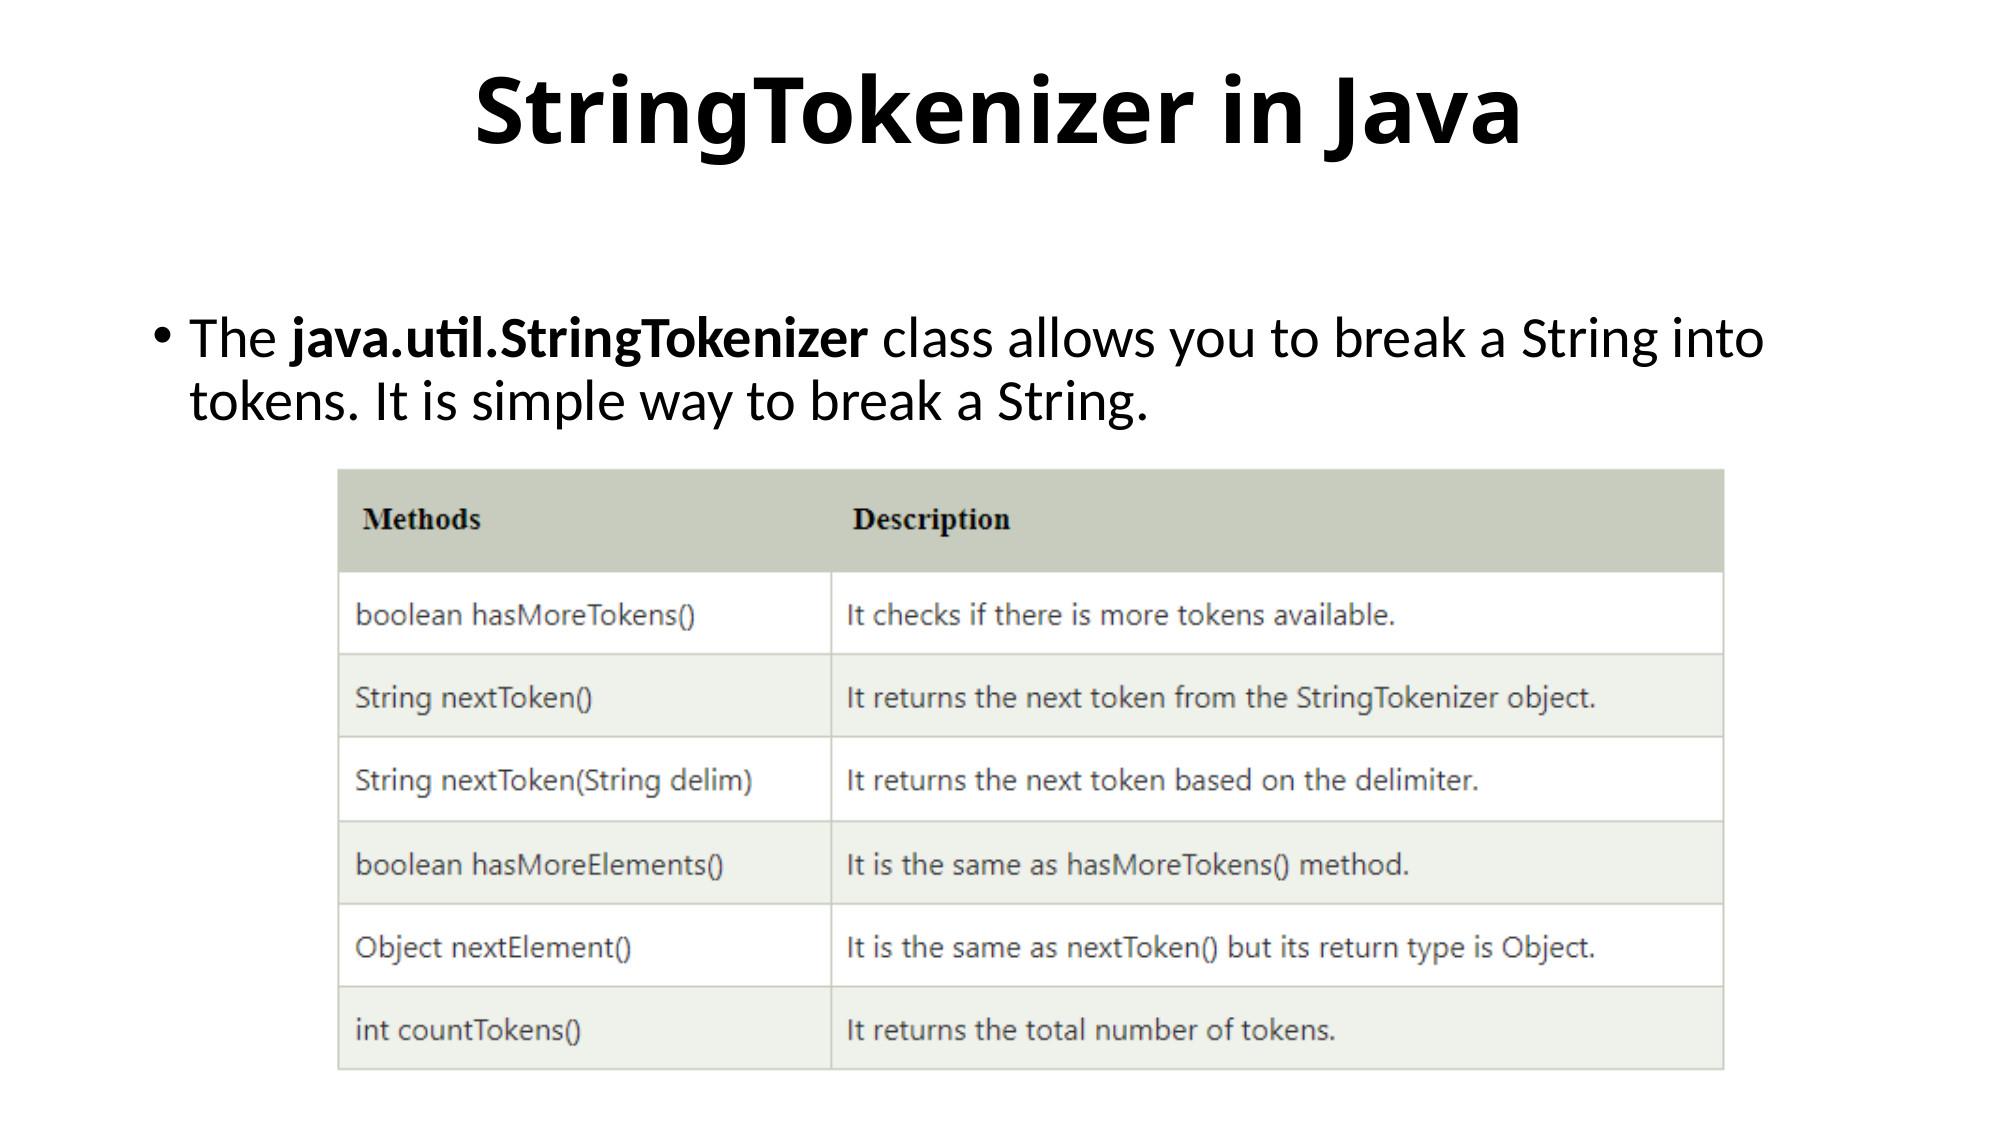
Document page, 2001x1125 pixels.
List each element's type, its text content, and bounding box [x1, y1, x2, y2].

picture [321, 462, 1738, 1078]
title StringTokenizer in Java [137, 59, 1863, 278]
list The java.util.StringTokenizer class allows you to break a String into tokens. It is simple way to break a String. [137, 299, 1863, 1014]
